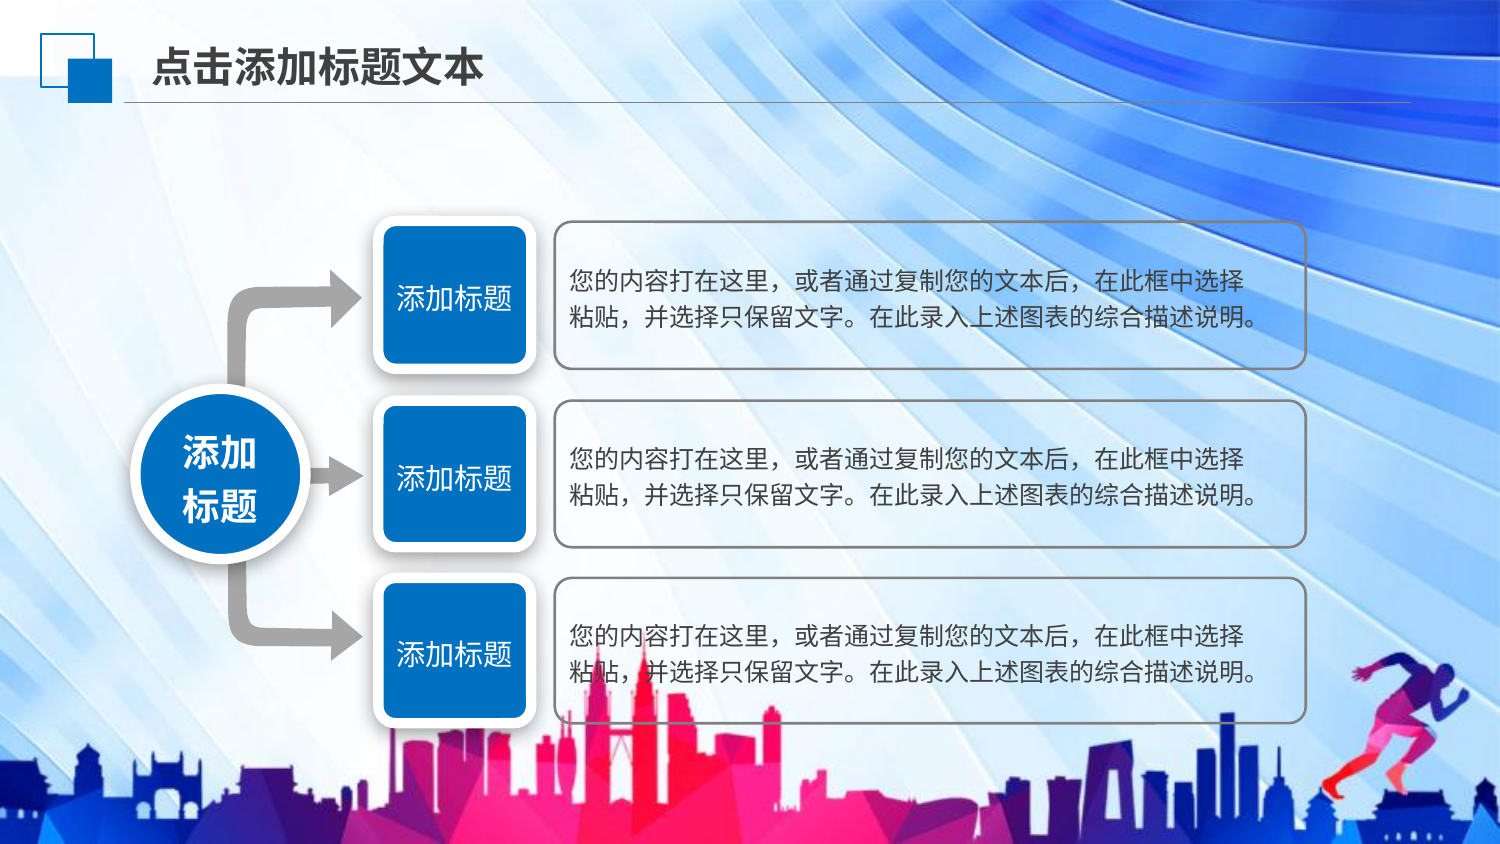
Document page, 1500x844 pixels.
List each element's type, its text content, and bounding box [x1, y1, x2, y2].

text_box 添加标题 [378, 400, 532, 548]
text_box [318, 456, 364, 497]
text_box 添加标题 [378, 577, 532, 724]
text_box 添加标题 [135, 388, 306, 560]
text_box [228, 575, 363, 662]
text_box 点击添加标题文本 [136, 33, 501, 99]
text_box [227, 269, 362, 385]
text_box 您的内容打在这里，或者通过复制您的文本后，在此框中选择 粘贴，并选择只保留文字。在此录入上述图表的综合描述说明。 [554, 577, 1306, 724]
text_box 您的内容打在这里，或者通过复制您的文本后，在此框中选择 粘贴，并选择只保留文字。在此录入上述图表的综合描述说明。 [554, 221, 1306, 369]
text_box 您的内容打在这里，或者通过复制您的文本后，在此框中选择 粘贴，并选择只保留文字。在此录入上述图表的综合描述说明。 [554, 400, 1306, 548]
text_box 添加标题 [378, 220, 532, 369]
picture [0, 0, 1500, 844]
